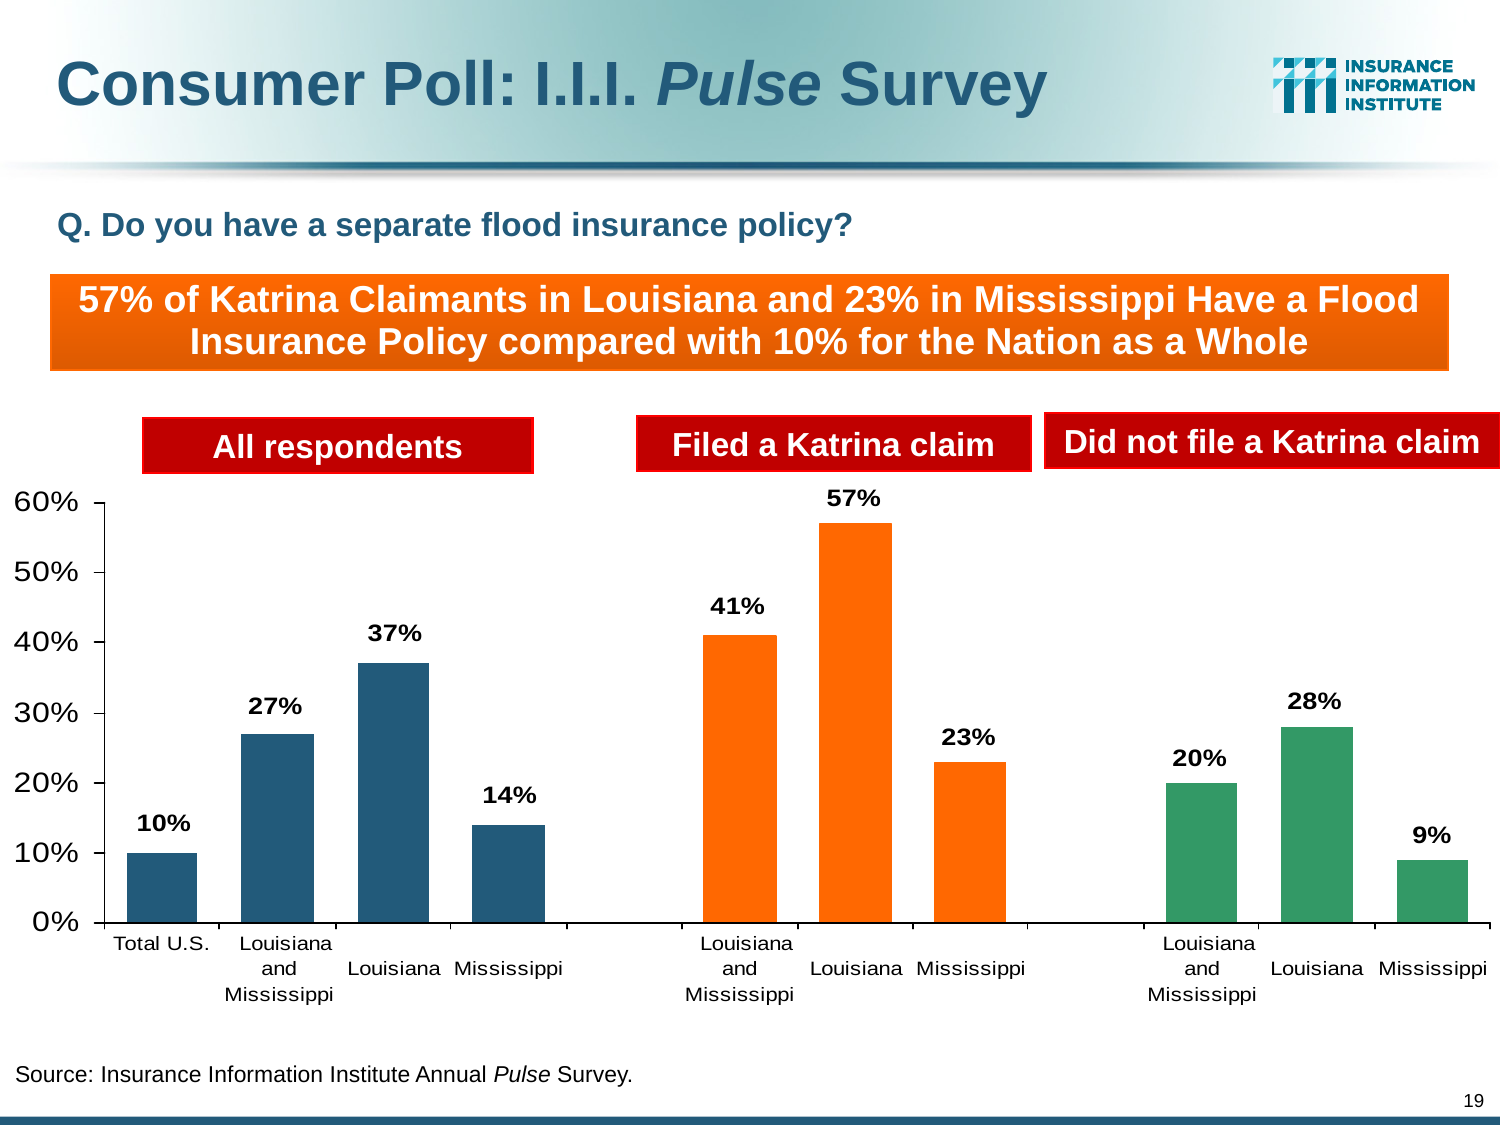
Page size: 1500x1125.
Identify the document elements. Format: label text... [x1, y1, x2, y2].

text_box Did not file a Katrina claim [1044, 413, 1500, 439]
text_box Q. Do you have a separate flood insurance policy? [57, 207, 1458, 244]
title Consumer Poll: I.I.I. Pulse Survey [48, 14, 1264, 157]
text_box 57% of Katrina Claimants in Louisiana and 23% in Mississippi Have a Flood Insurance Policy compared with 10% for the Nation as a Whole [51, 275, 1449, 370]
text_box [0, 440, 1500, 1058]
text_box 19 [1410, 1091, 1485, 1111]
picture [0, 0, 1500, 189]
text_box Filed a Katrina claim [636, 416, 1031, 438]
text_box All respondents [142, 417, 533, 438]
text_box Source: Insurance Information Institute Annual Pulse Survey. [0, 1065, 731, 1101]
